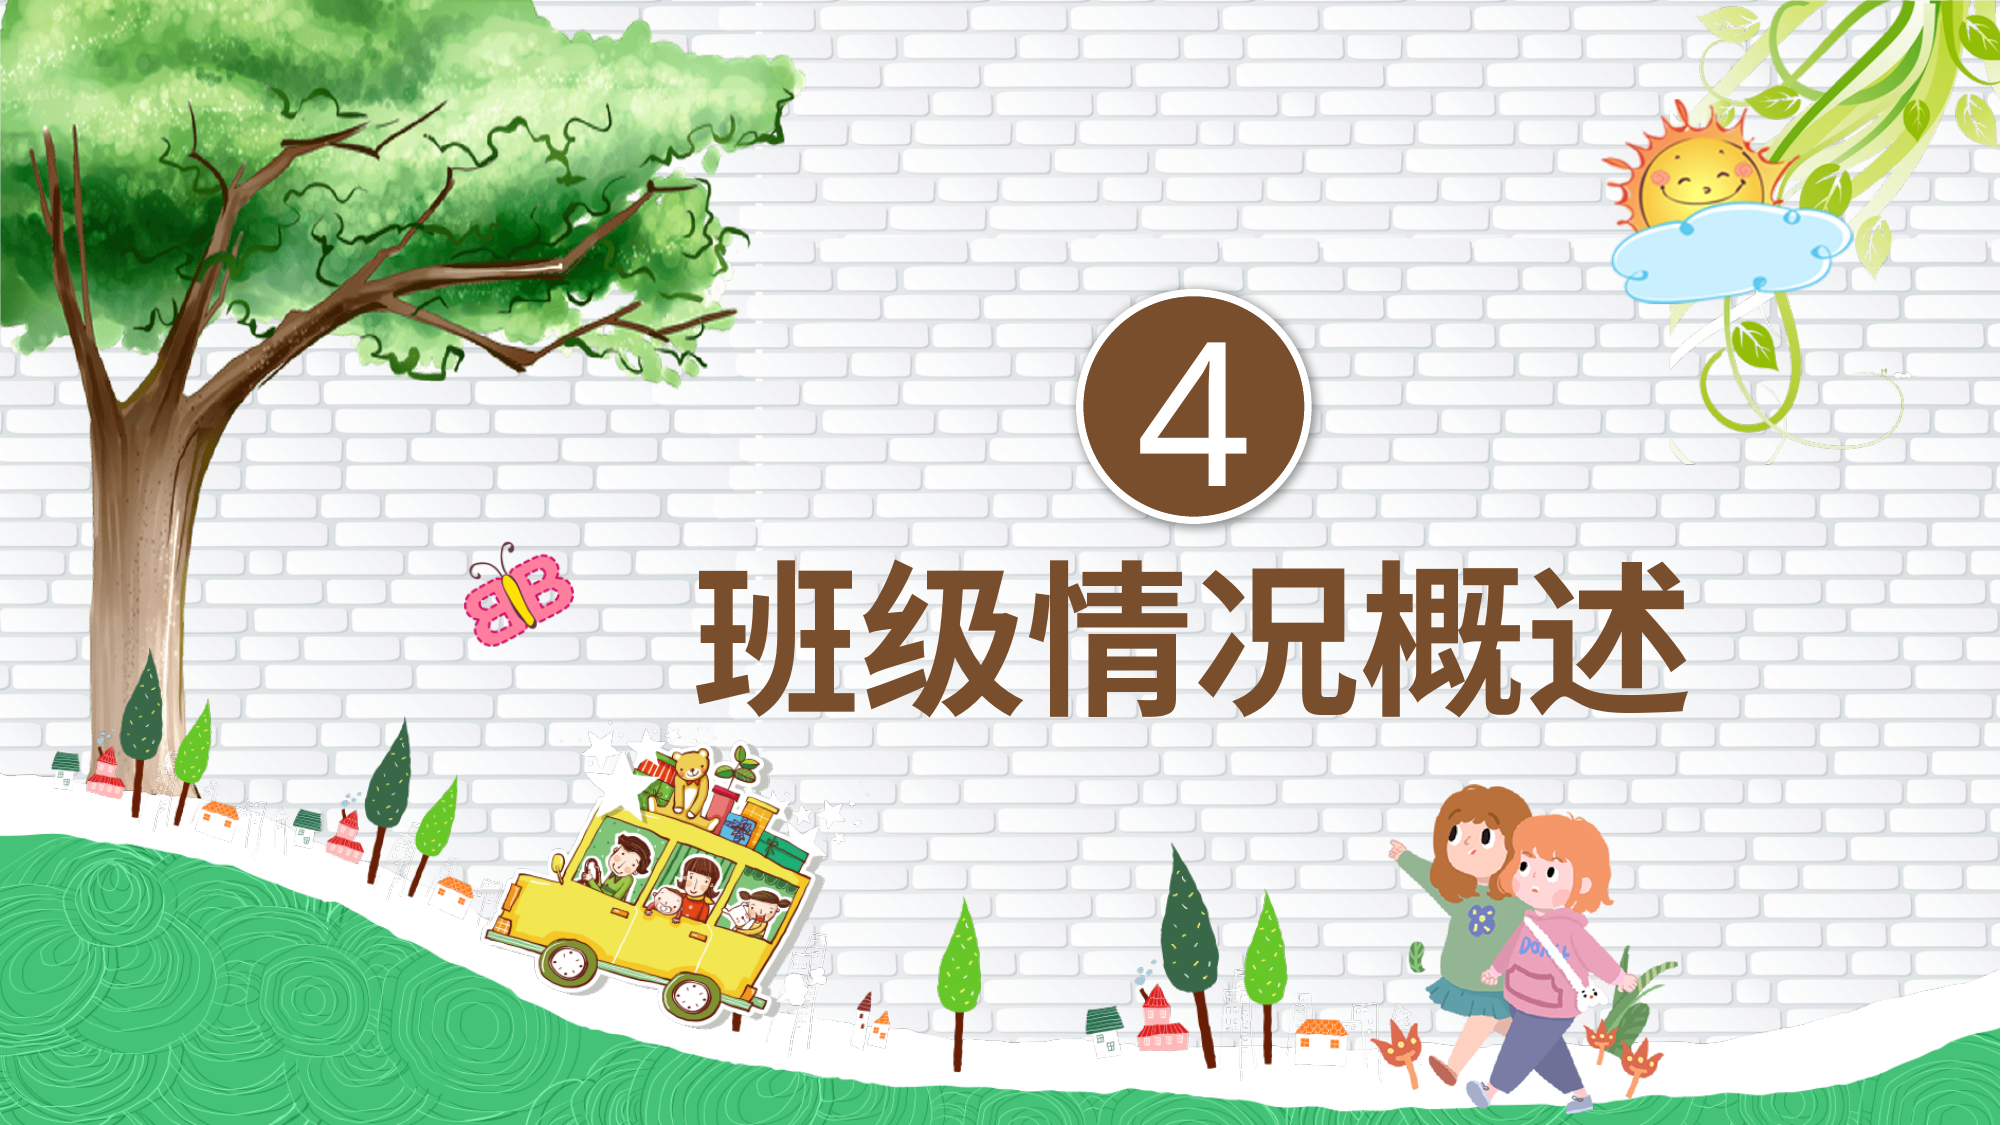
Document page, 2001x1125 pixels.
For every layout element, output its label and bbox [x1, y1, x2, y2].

picture [1536, 0, 2000, 488]
picture [429, 518, 596, 673]
text_box [0, 0, 2000, 1125]
